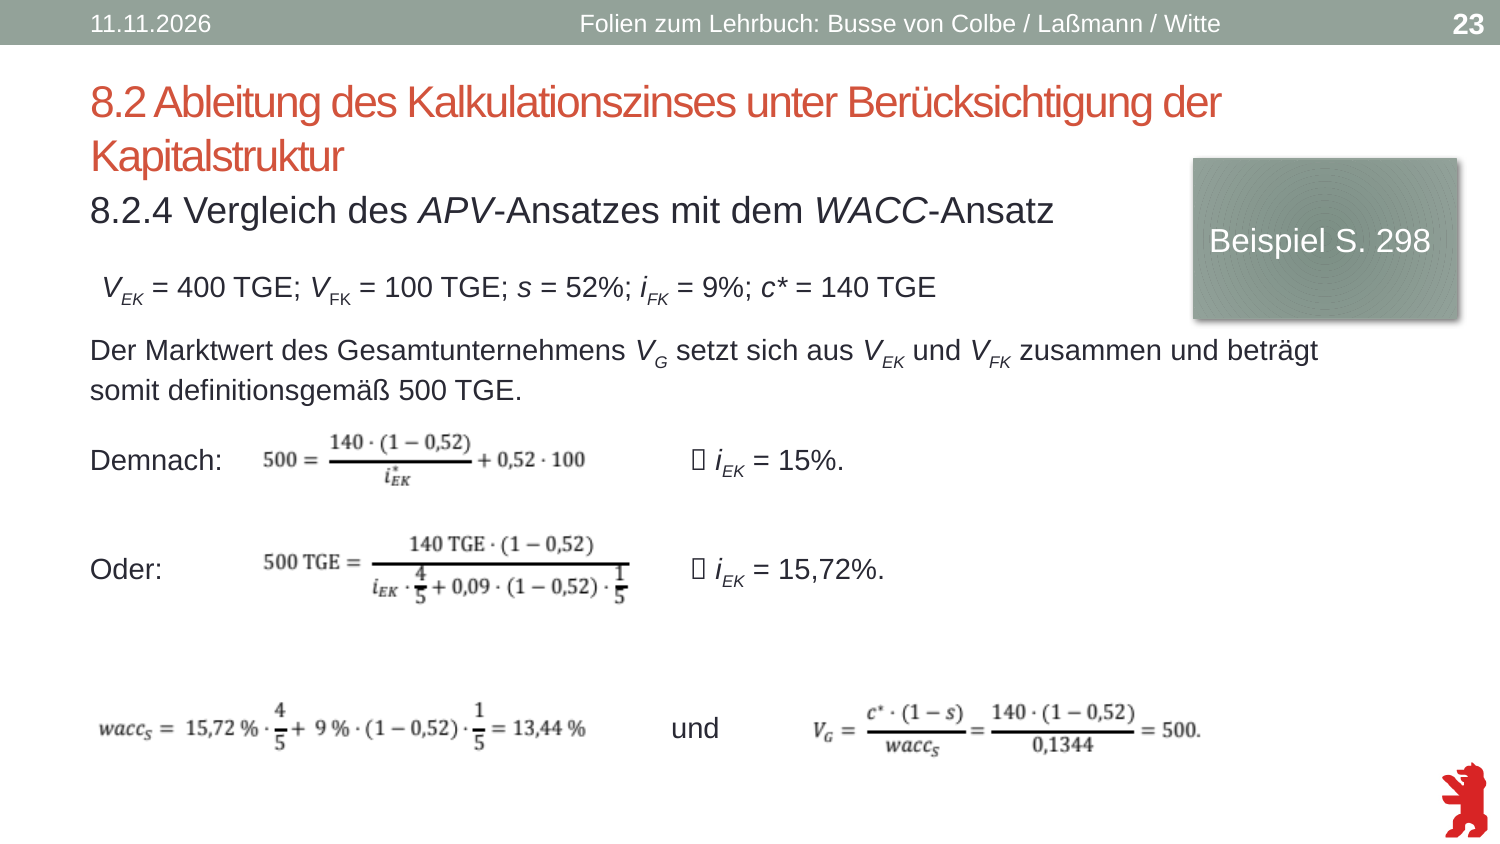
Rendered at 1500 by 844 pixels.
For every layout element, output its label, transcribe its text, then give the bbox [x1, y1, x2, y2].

footer Folien zum Lehrbuch: Busse von Colbe / Laßmann / Witte [562, 2, 1238, 43]
picture [238, 517, 922, 612]
picture [74, 683, 604, 778]
title 8.2 Ableitung des Kalkulationszinses unter Berücksichtigung der Kapitalstruktur [75, 65, 1425, 178]
text_box und [656, 702, 735, 752]
text_box VEK = 400 TGE; VFK = 100 TGE; s = 52%; iFK = 9%; c* = 140 TGE [86, 261, 952, 316]
slide_number 23 [1325, 2, 1500, 43]
picture [1434, 760, 1500, 844]
picture [238, 410, 624, 513]
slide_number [75, 2, 550, 43]
text_box Der Marktwert des Gesamtunternehmens VG setzt sich aus VEK und VFK zusammen und beträgt somit definitionsgemäß 500 TGE. Demnach:  iEK = 15%. Oder:  iEK = 15,72%. [75, 324, 1387, 633]
text_box Beispiel S. 298 [1193, 158, 1457, 319]
picture [789, 685, 1224, 780]
text_box 8.2.4 Vergleich des APV-Ansatzes mit dem WACC-Ansatz [74, 178, 1190, 239]
